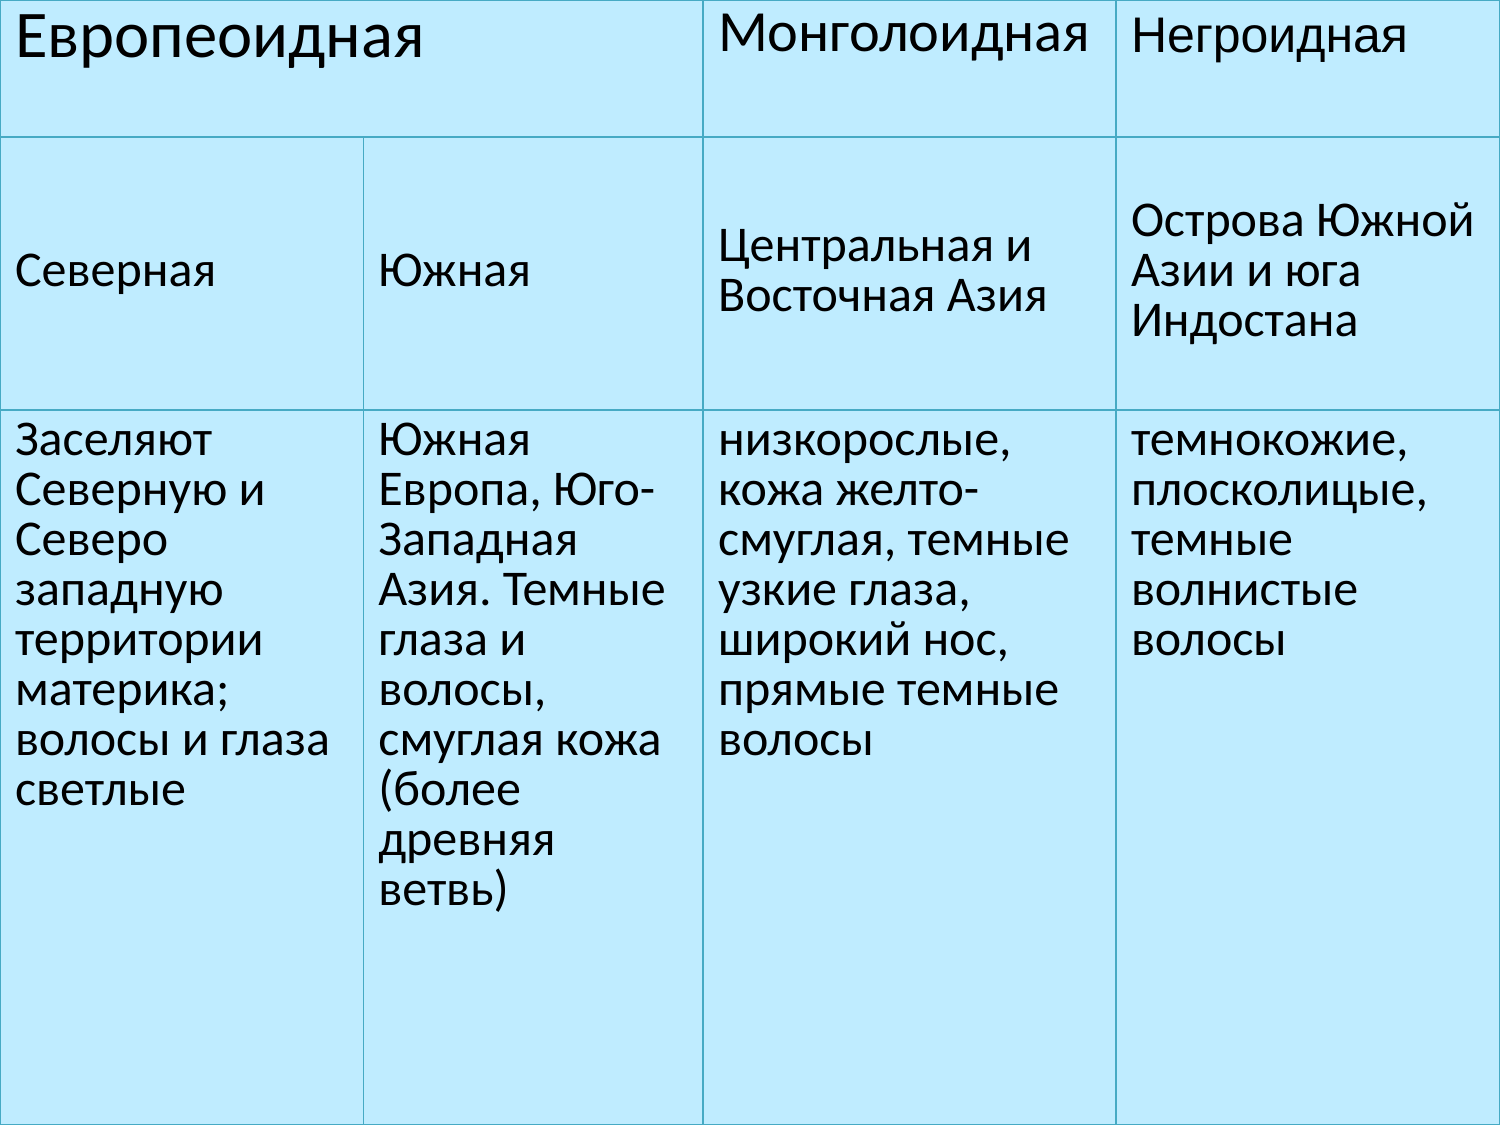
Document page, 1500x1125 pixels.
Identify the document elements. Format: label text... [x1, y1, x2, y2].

table_header Негроидная [1117, 1, 1499, 136]
table_cell Заселяют Северную и Северо­западную территории материка; волосы и глаза светлые [1, 411, 363, 1124]
table_cell Острова Южной Азии и юга Индо­стана [1117, 138, 1499, 409]
table_cell темнокожие, плосколицые, темные волнистые волосы [1117, 411, 1499, 1124]
table_header Монголоидная [704, 1, 1115, 136]
table_cell Южная [364, 138, 702, 409]
table_cell низкорослые, кожа желто-смуглая, темные узкие глаза, широкий нос, прямые темные волосы [704, 411, 1115, 1124]
table_header Европеоидная [1, 1, 702, 136]
table_cell Северная [1, 138, 363, 409]
table_cell Центральная и Восточная Азия [704, 138, 1115, 409]
table_cell Южная Европа, Юго-Западная Азия. Темные глаза и волосы, смуглая кожа (более древняя ветвь) [364, 411, 702, 1124]
